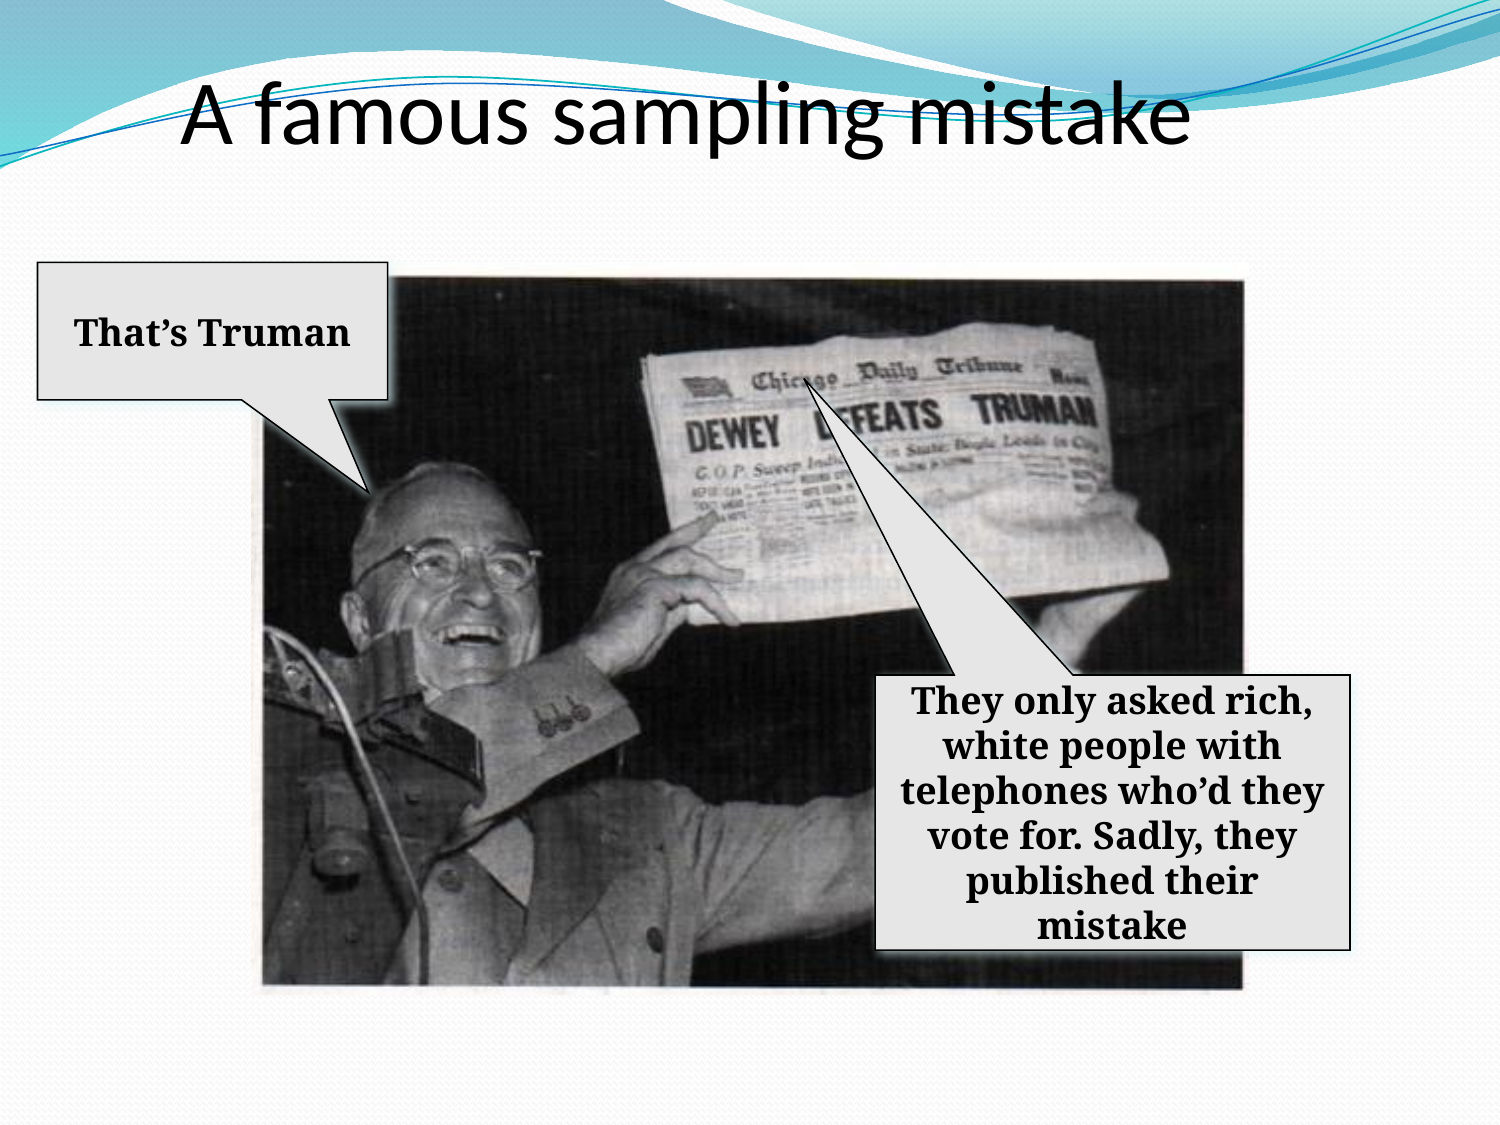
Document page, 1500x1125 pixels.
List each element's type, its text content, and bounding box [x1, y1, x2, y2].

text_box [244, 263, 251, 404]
text_box That’s Truman [37, 262, 251, 402]
text_box A famous sampling mistake [75, 45, 1300, 233]
text_box They only asked rich, white people with telephones who’d they vote for. Sadly, they published their mistake [1255, 675, 1351, 951]
picture [251, 262, 1249, 995]
